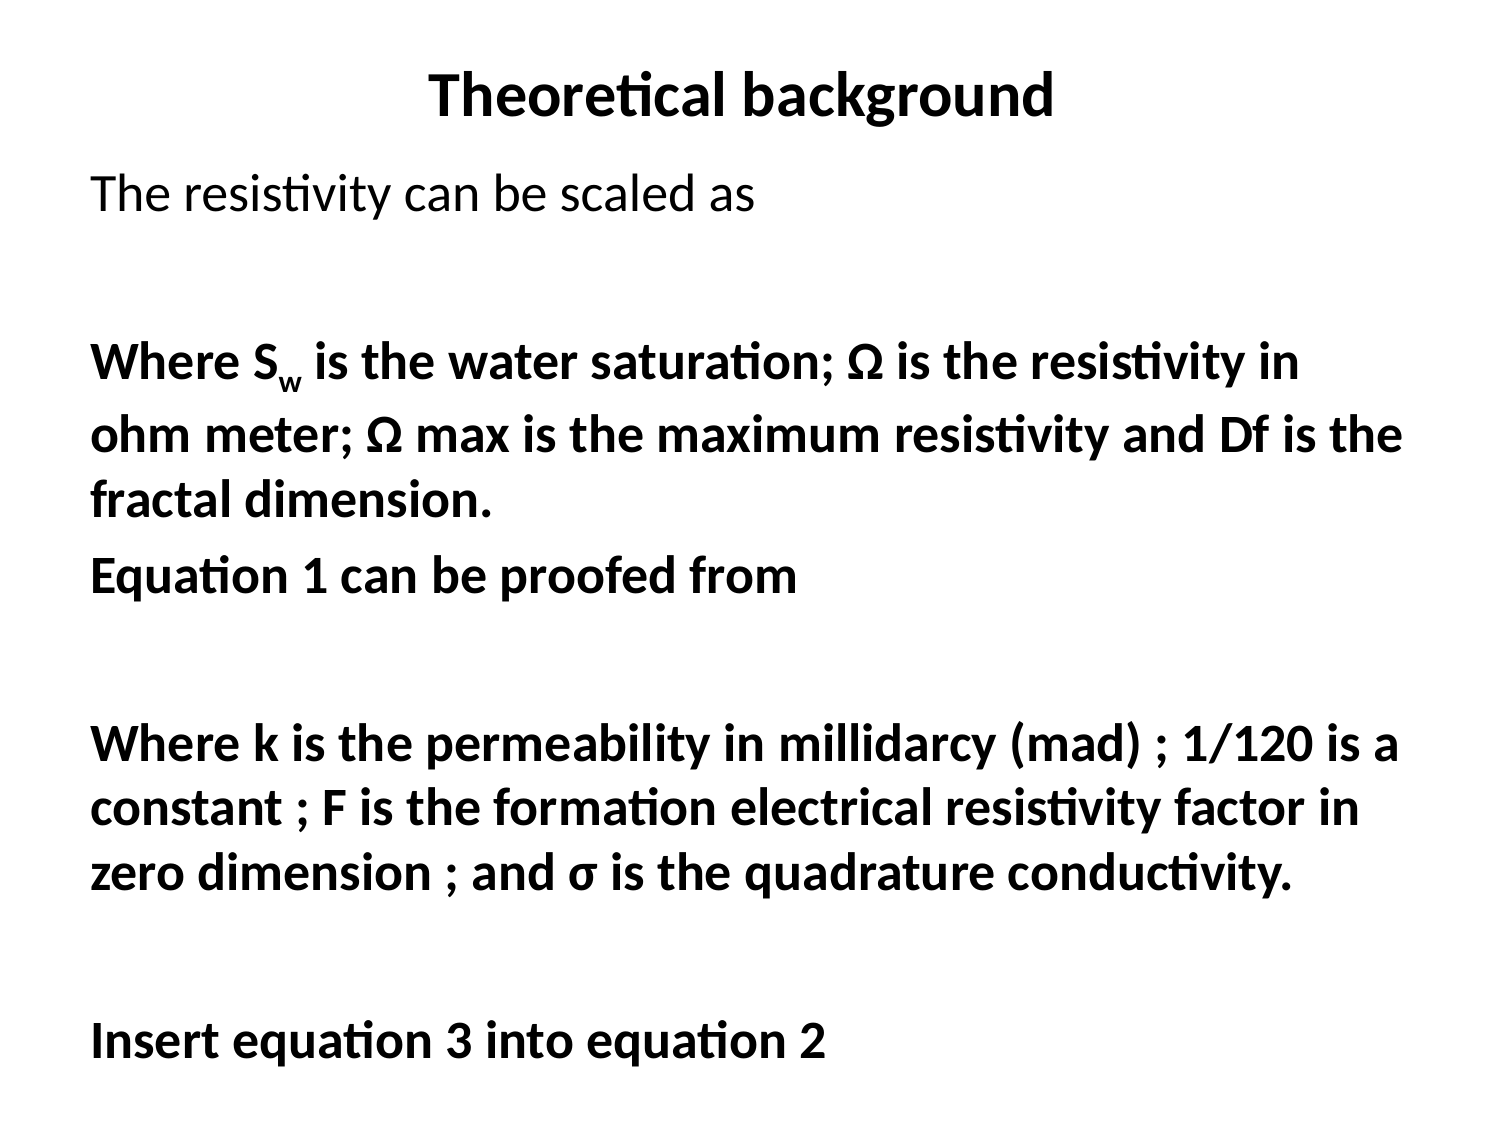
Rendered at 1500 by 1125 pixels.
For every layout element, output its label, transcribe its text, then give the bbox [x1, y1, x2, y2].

title Theoretical background [75, 45, 1425, 138]
